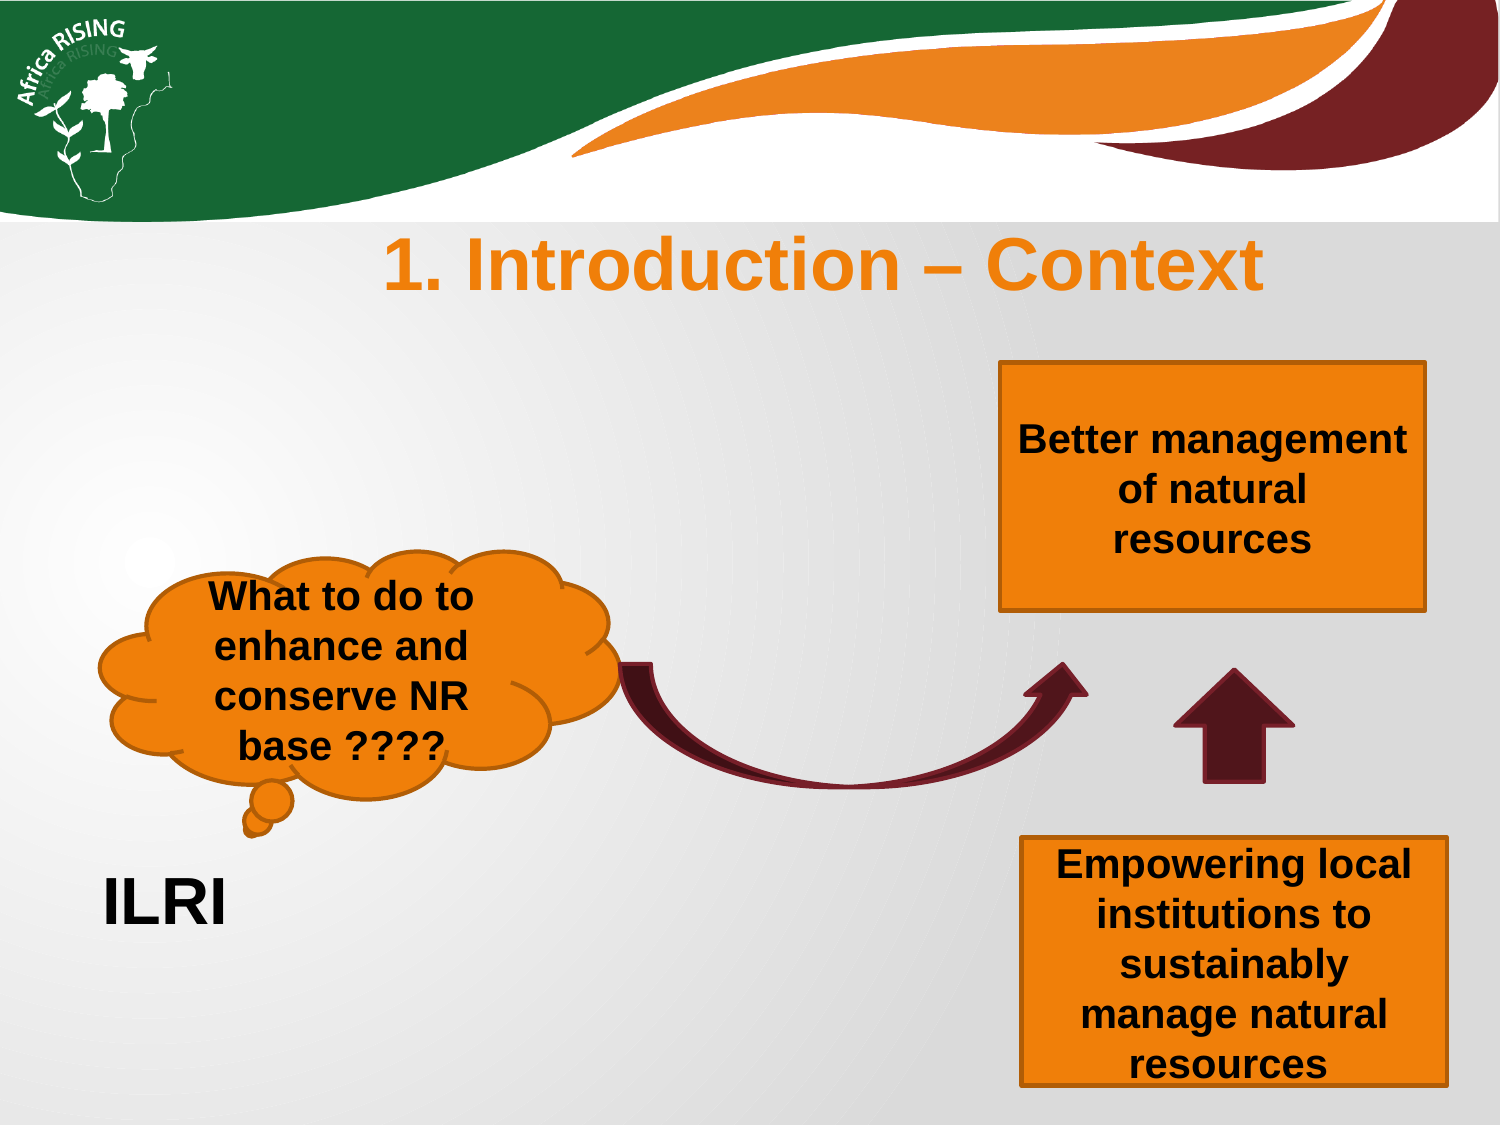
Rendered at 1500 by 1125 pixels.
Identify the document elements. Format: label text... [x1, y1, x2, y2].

list ILRI [68, 359, 1463, 1125]
text_box Better management of natural resources [998, 360, 1427, 613]
text_box What to do to enhance and conserve NR base ???? [97, 549, 621, 839]
text_box [1173, 667, 1296, 784]
text_box Empowering local institutions to sustainably manage natural resources [1019, 835, 1449, 1088]
list 1. Introduction – Context [348, 208, 1313, 313]
text_box [617, 661, 1089, 790]
picture [0, 0, 1499, 222]
